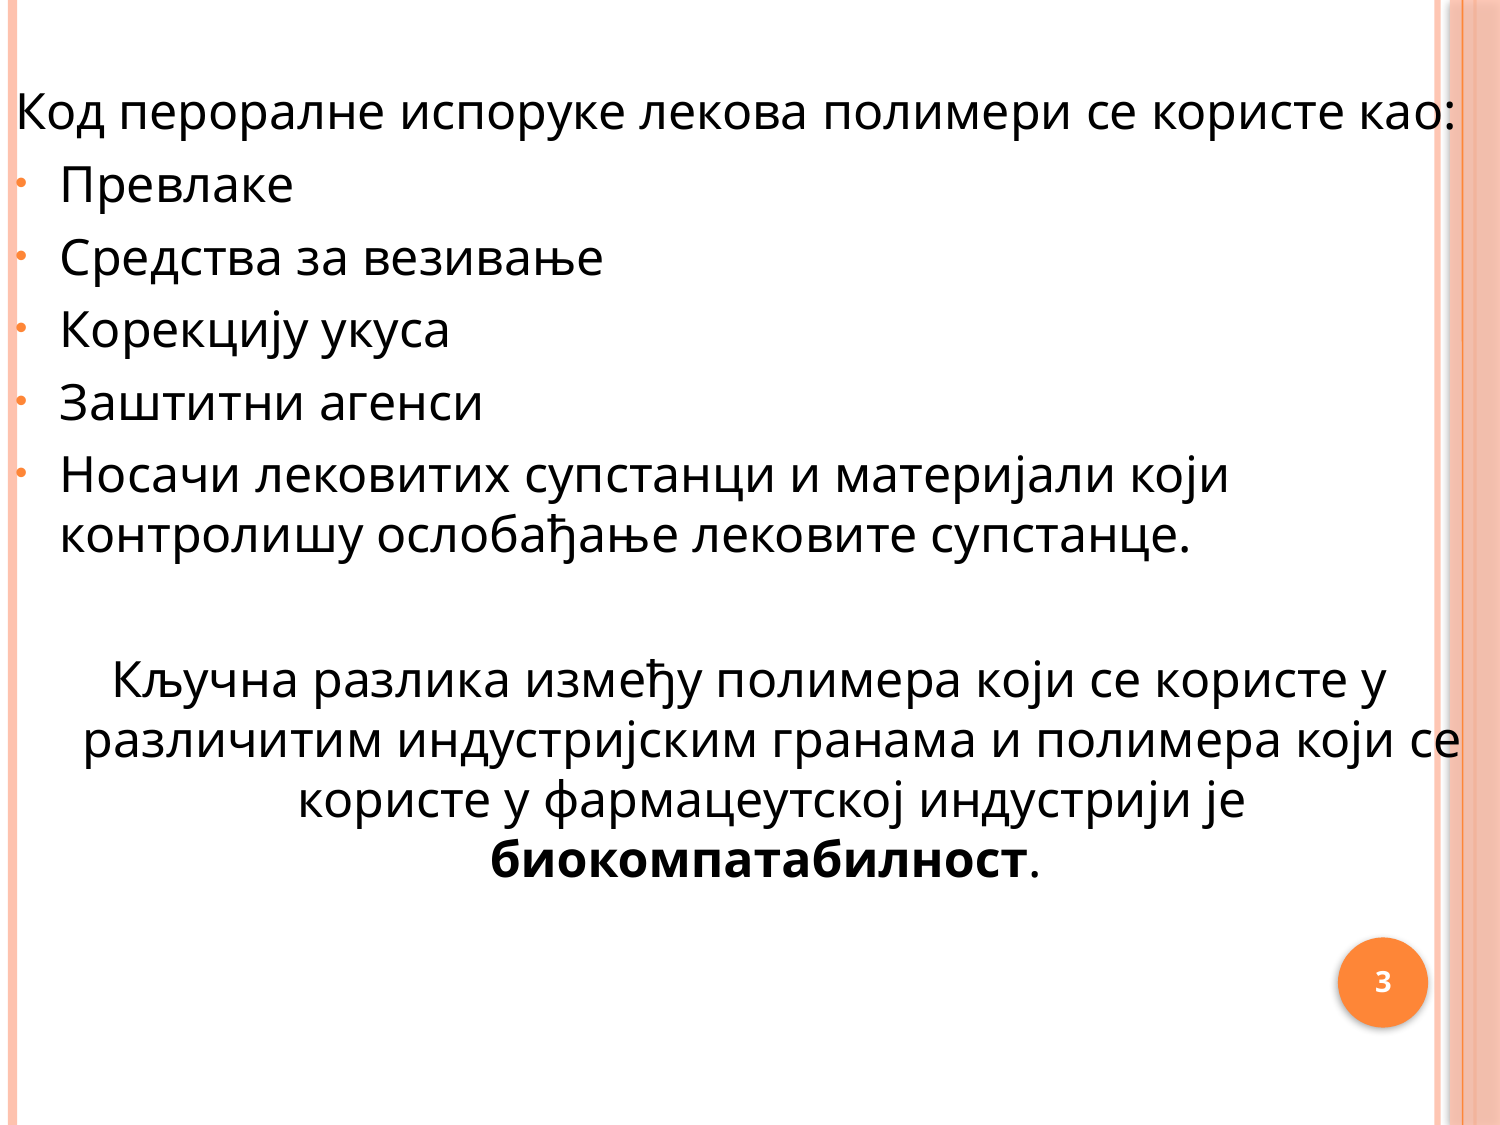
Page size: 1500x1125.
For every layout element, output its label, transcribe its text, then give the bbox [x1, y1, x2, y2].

list Код пероралне испоруке лекова полимери се користе као: Превлаке Средства за везивање Корекцију укуса Заштитни агенси Носачи лековитих супстанци и материјали који контролишу ослобађање лековите супстанце. Кључна разлика између полимера који се користе у различитим индустријским гранама и полимера који се користе у фармацеутској индустрији је биокомпатабилност. [0, 0, 1500, 1125]
slide_number 3 [1333, 940, 1434, 1026]
